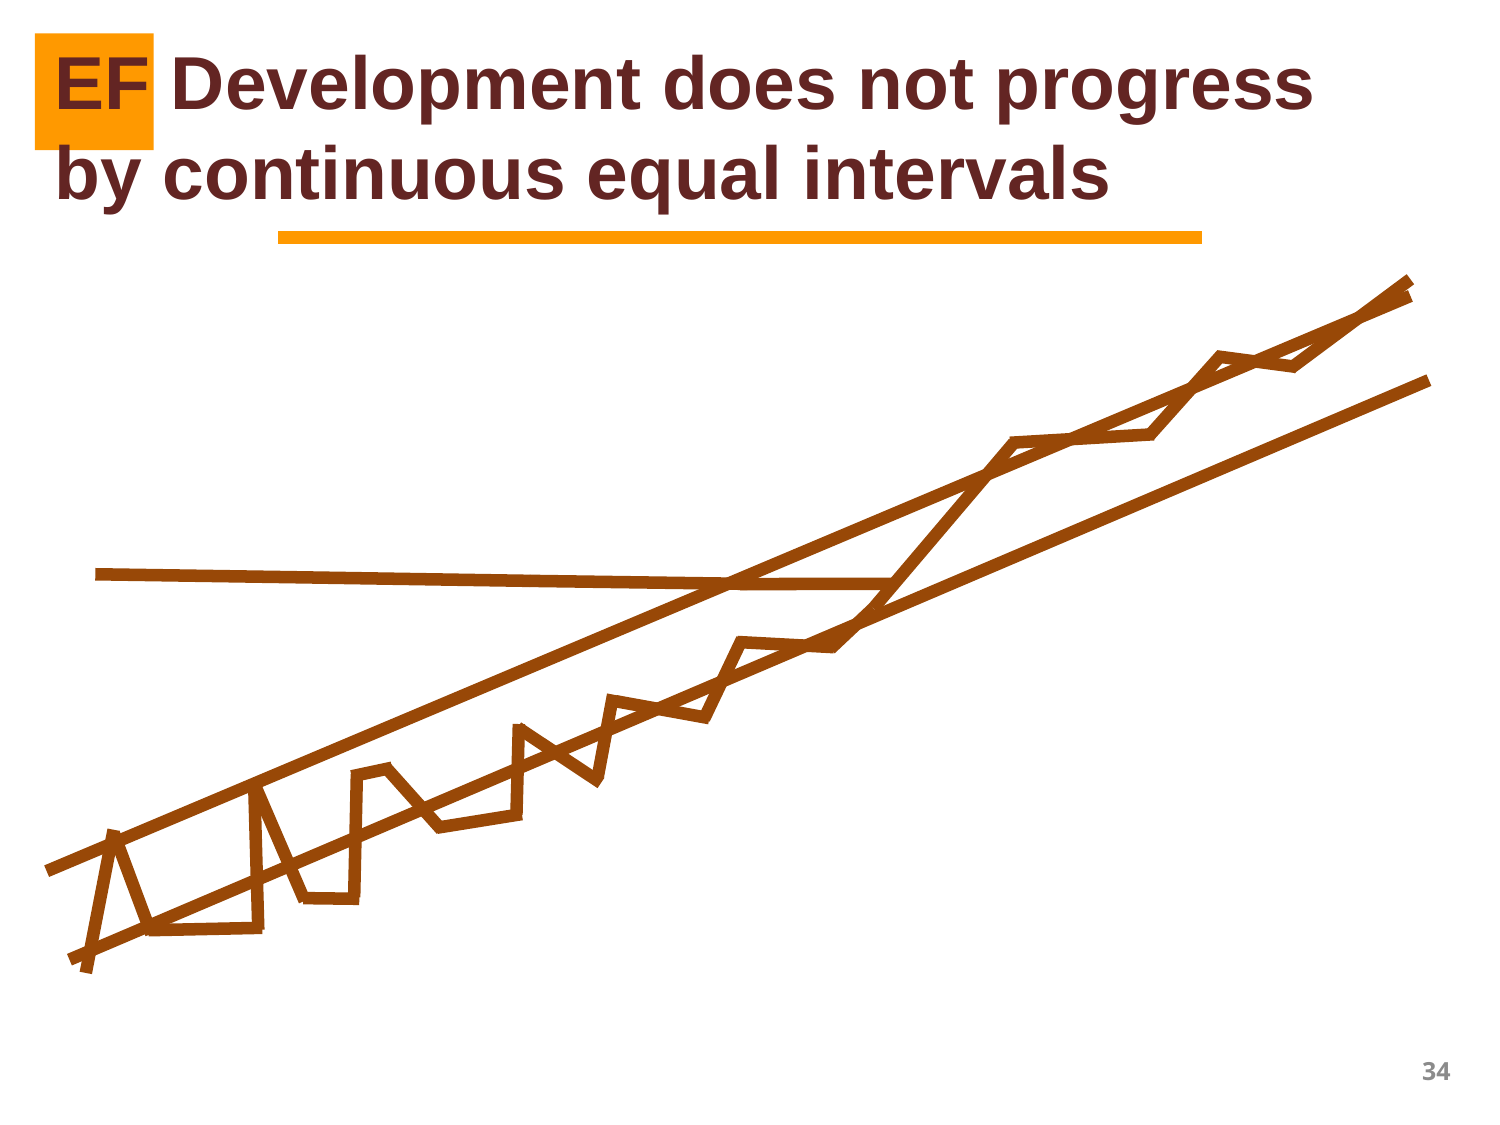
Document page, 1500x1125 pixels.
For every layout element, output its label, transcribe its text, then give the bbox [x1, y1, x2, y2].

slide_number 34 [1115, 1042, 1466, 1103]
text_box EF Development does not progress by continuous equal intervals [39, 44, 1407, 204]
text_box [33, 31, 156, 152]
